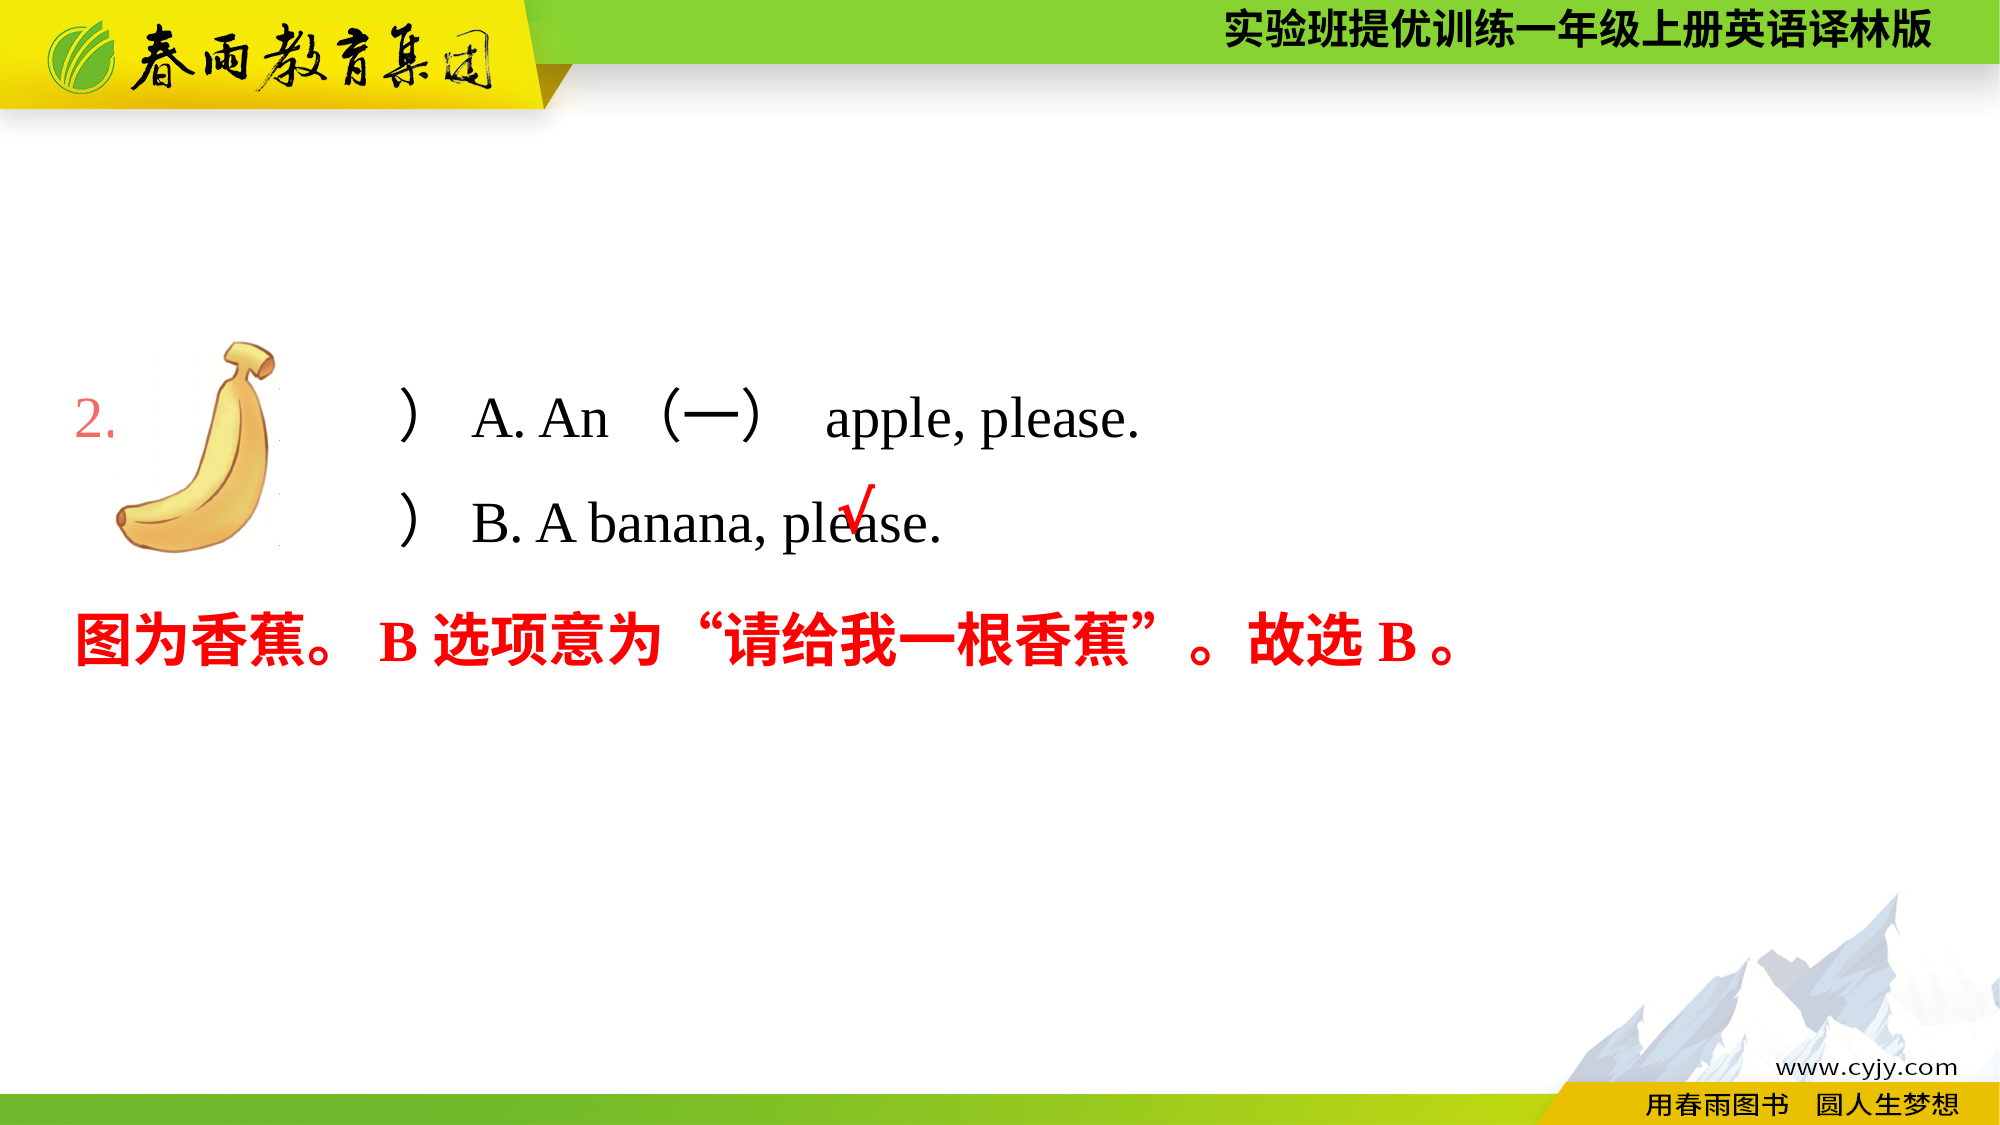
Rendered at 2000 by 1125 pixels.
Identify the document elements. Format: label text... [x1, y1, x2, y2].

list 2. （ ）A. An（一） apple, please. （ ）B. A banana, please. [276, 336, 1944, 551]
text_box 图为香蕉。B选项意为“请给我一根香蕉”。故选B。 [59, 561, 1944, 681]
list 2. （ ）A. An（一） apple, please. （ ）B. A banana, please. [59, 336, 114, 551]
text_box √ [821, 468, 890, 553]
picture [0, 0, 2000, 1125]
